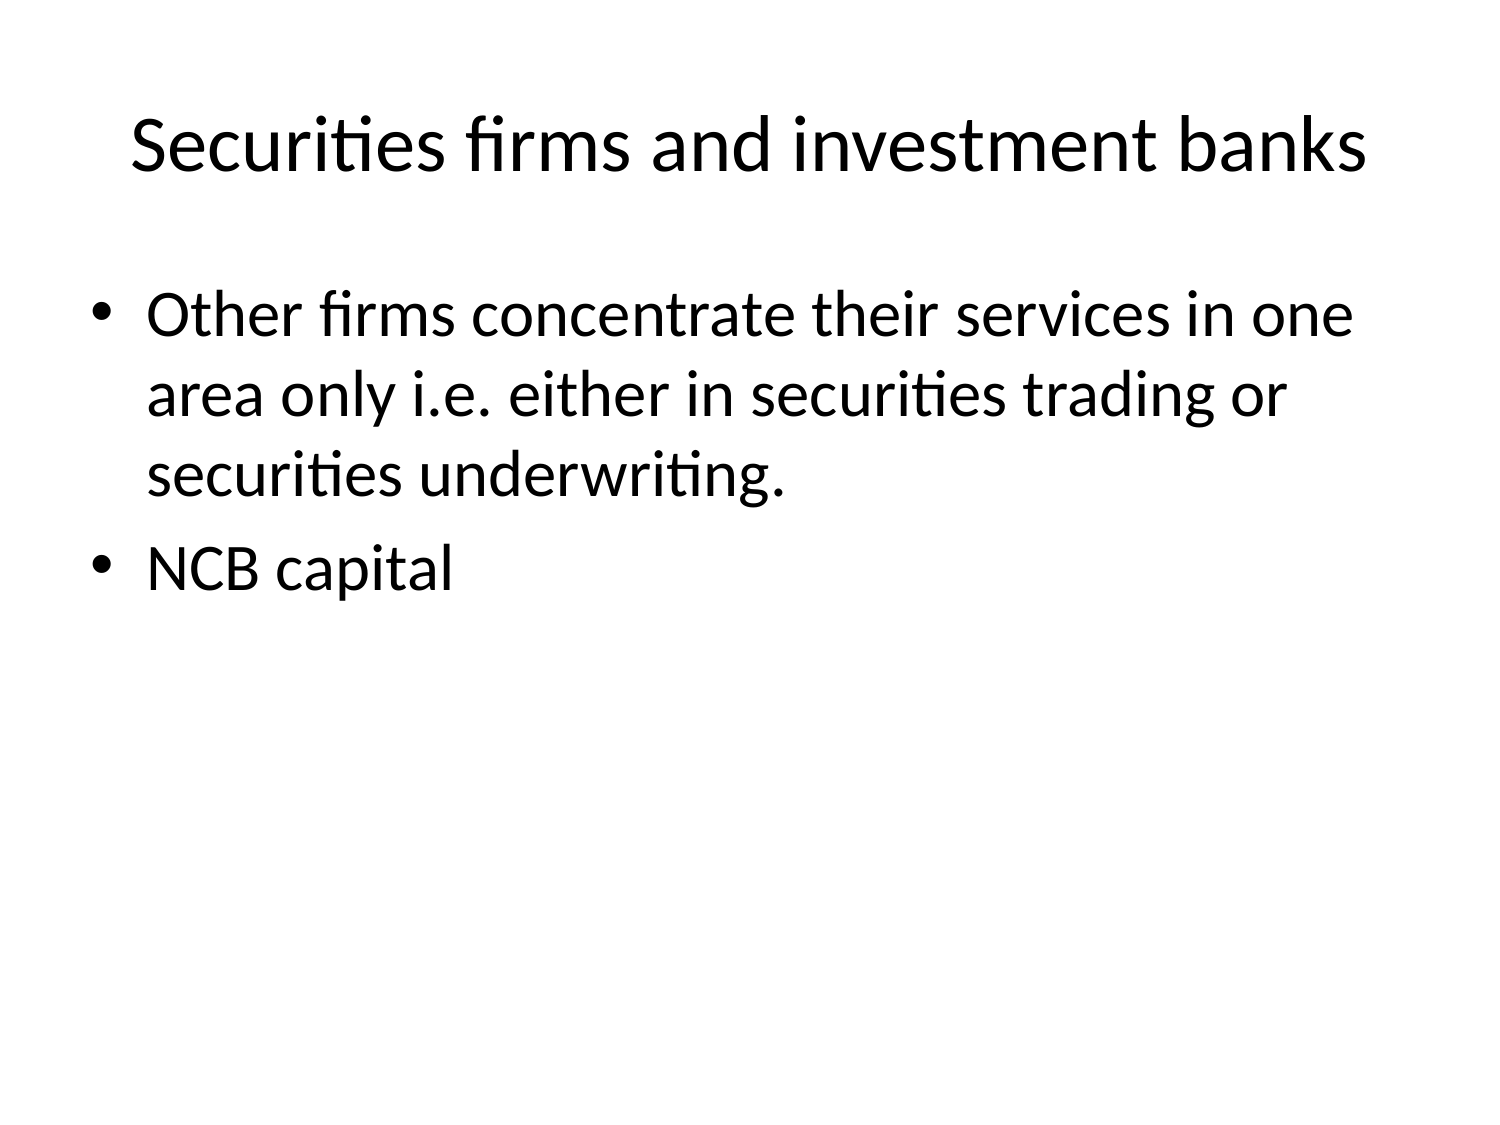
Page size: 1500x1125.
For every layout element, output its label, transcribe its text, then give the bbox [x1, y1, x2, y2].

title Securities firms and investment banks [75, 45, 1425, 233]
list Other firms concentrate their services in one area only i.e. either in securities trading or securities underwriting. NCB capital [75, 262, 1425, 1005]
